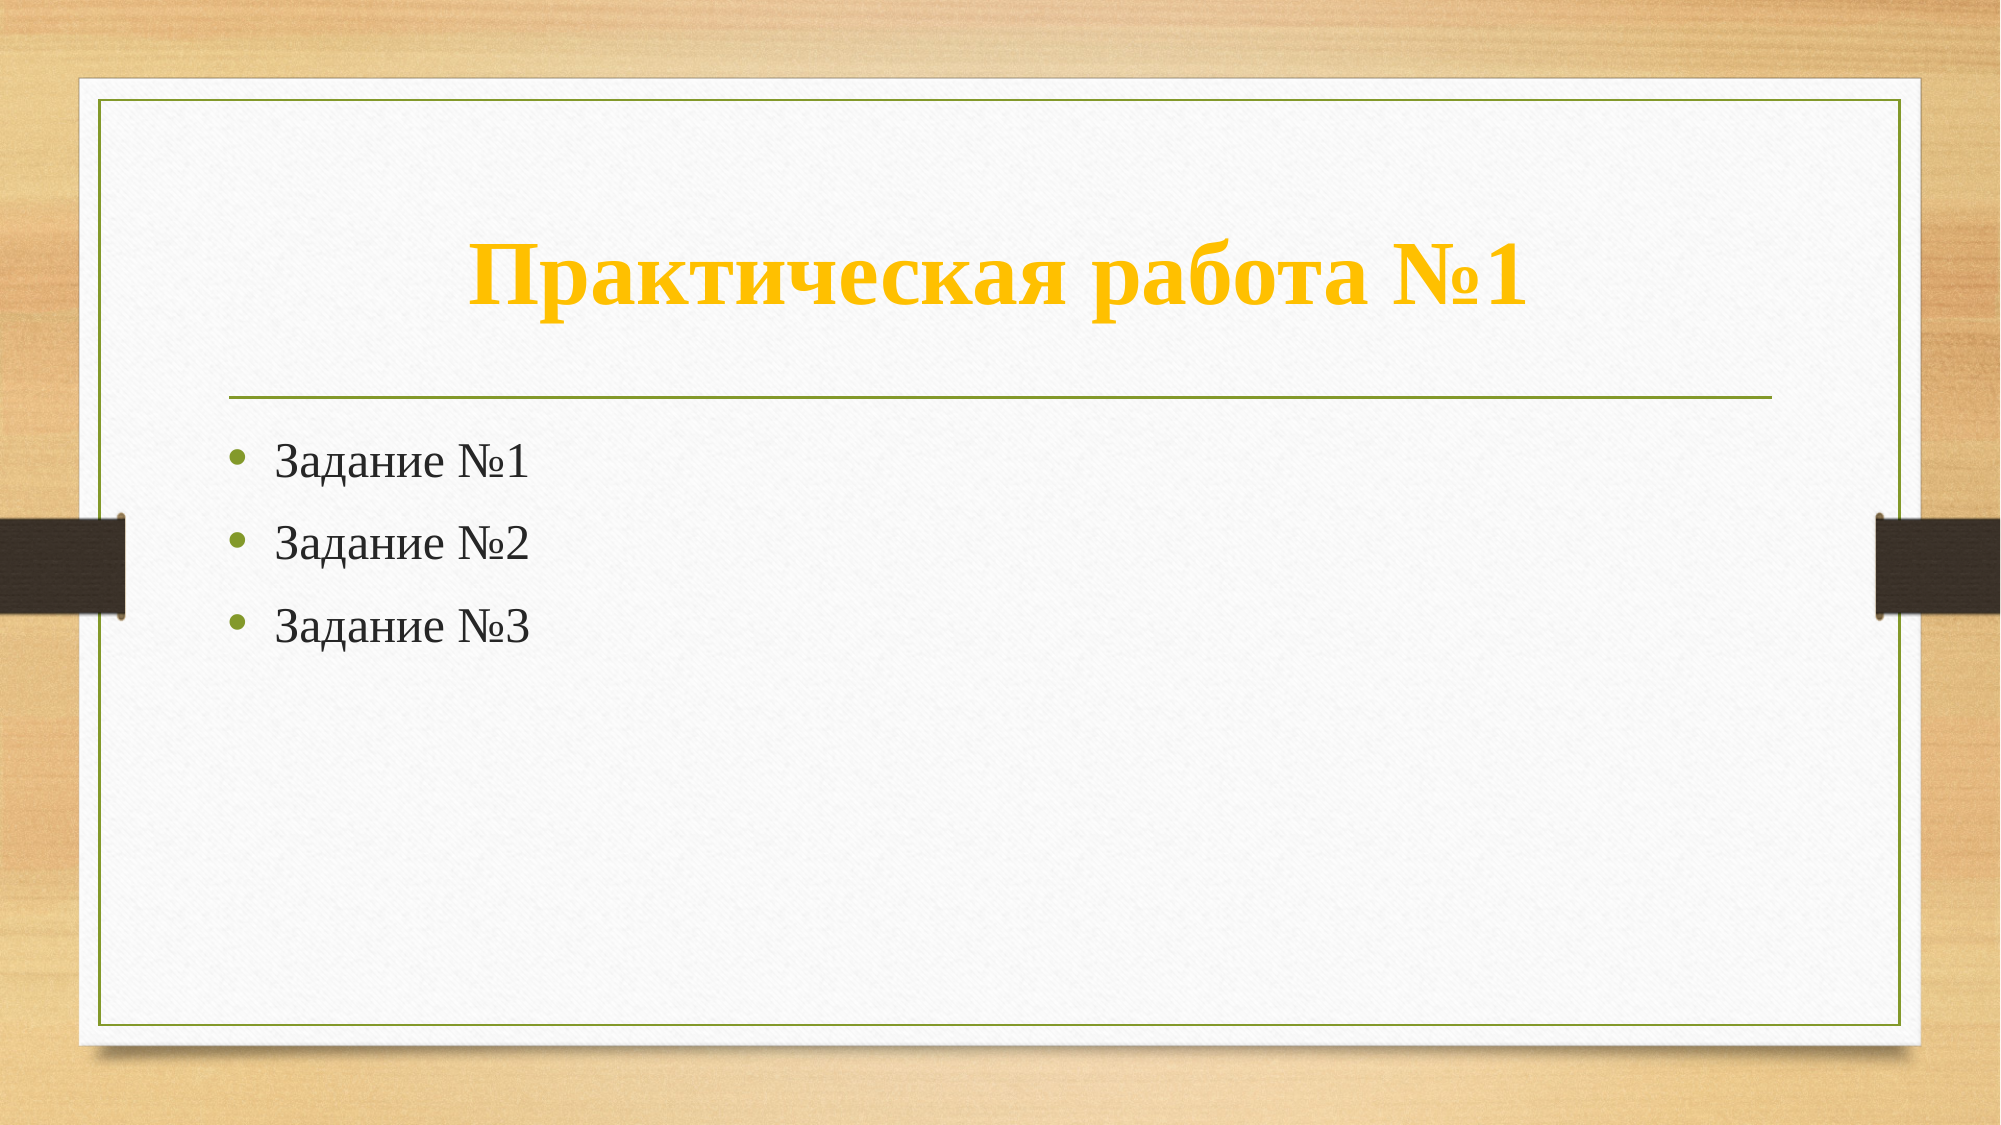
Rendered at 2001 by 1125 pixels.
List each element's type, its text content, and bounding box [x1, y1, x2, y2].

picture [0, 0, 2001, 1125]
title Практическая работа №1 [212, 161, 1788, 375]
list Задание №1 Задание №2 Задание №3 [212, 419, 1788, 964]
